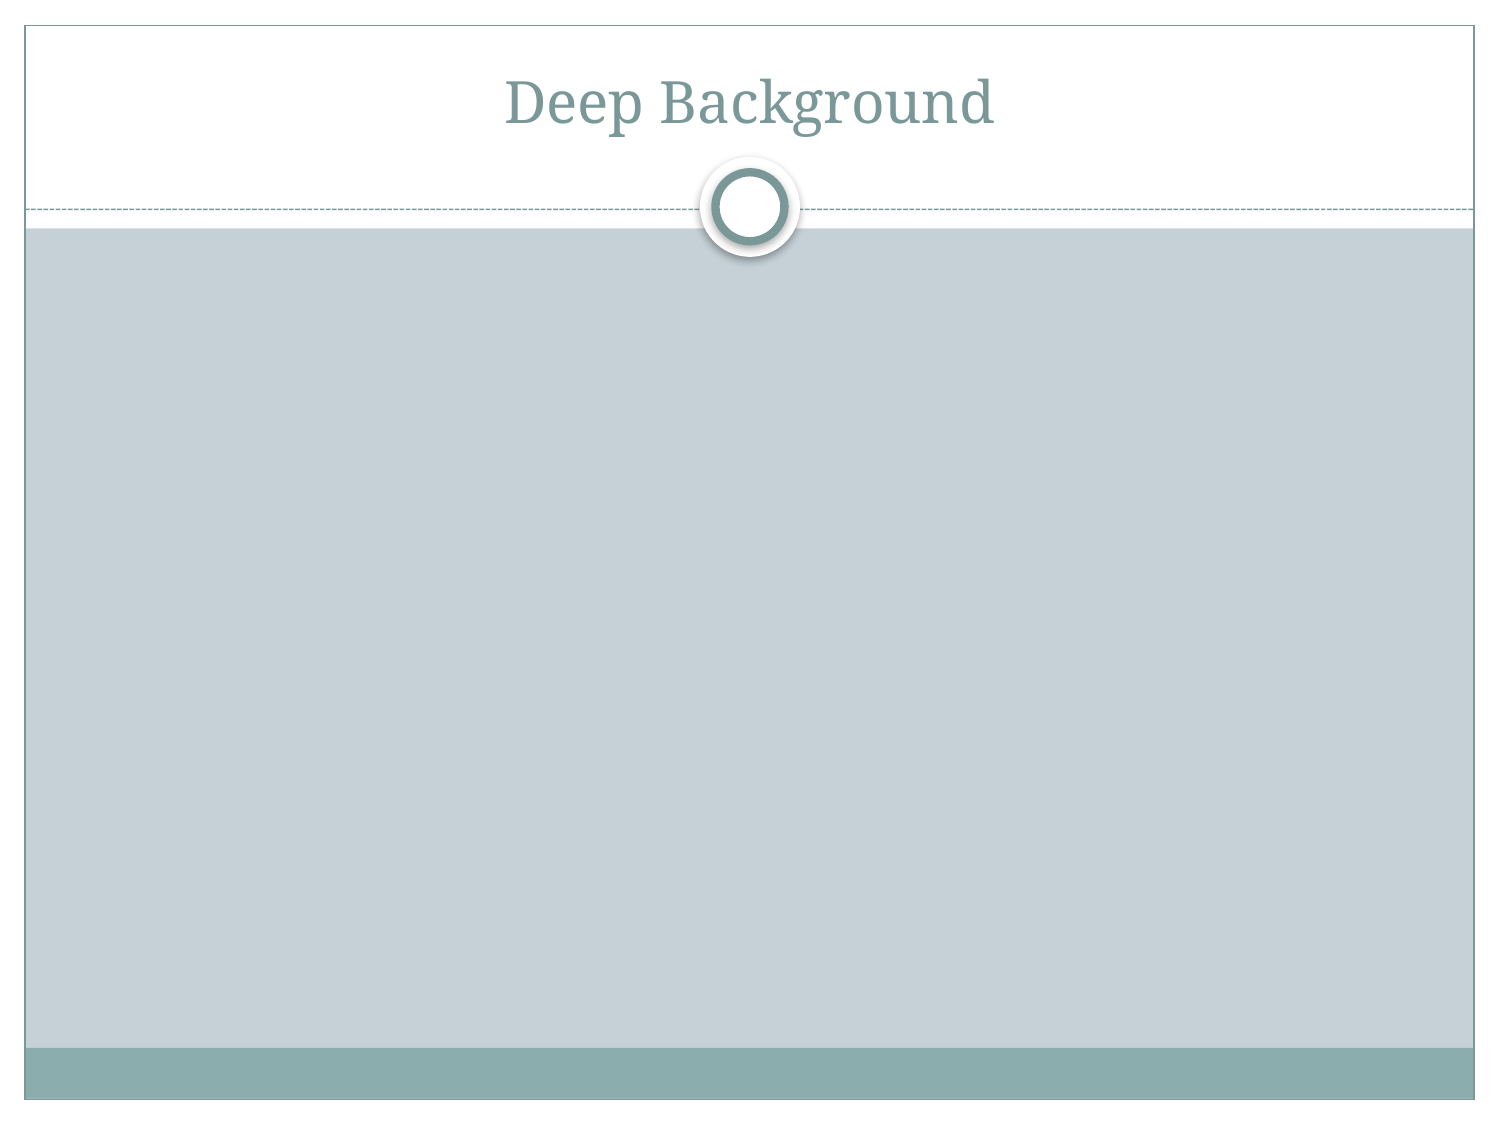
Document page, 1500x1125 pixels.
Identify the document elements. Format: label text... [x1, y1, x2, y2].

title Deep Background [49, 37, 1450, 162]
